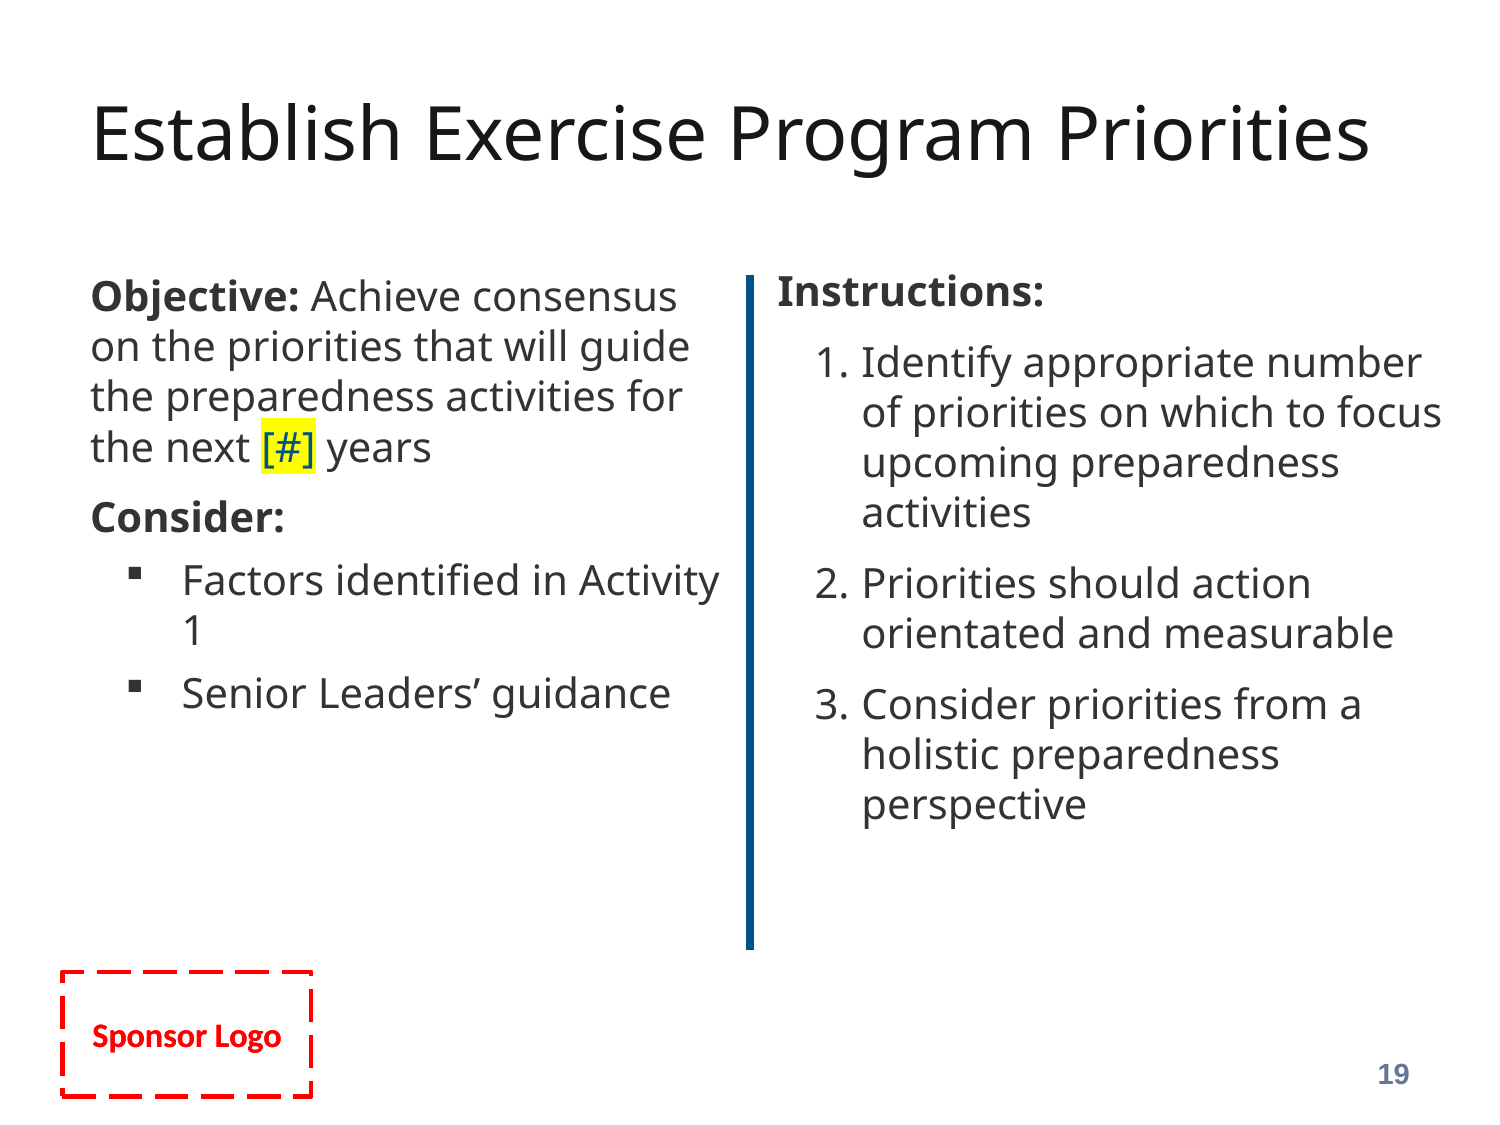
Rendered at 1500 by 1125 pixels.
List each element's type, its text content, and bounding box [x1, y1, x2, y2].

list Objective: Achieve consensus on the priorities that will guide the preparedness activities for the next [#] years Consider: Factors identified in Activity 1 Senior Leaders’ guidance [75, 262, 738, 1005]
list Instructions: Identify appropriate number of priorities on which to focus upcoming preparedness activities Priorities should action orientated and measurable Consider priorities from a holistic preparedness perspective [762, 257, 1475, 1000]
slide_number 19 [1074, 1042, 1425, 1103]
title Establish Exercise Program Priorities [75, 45, 1425, 233]
